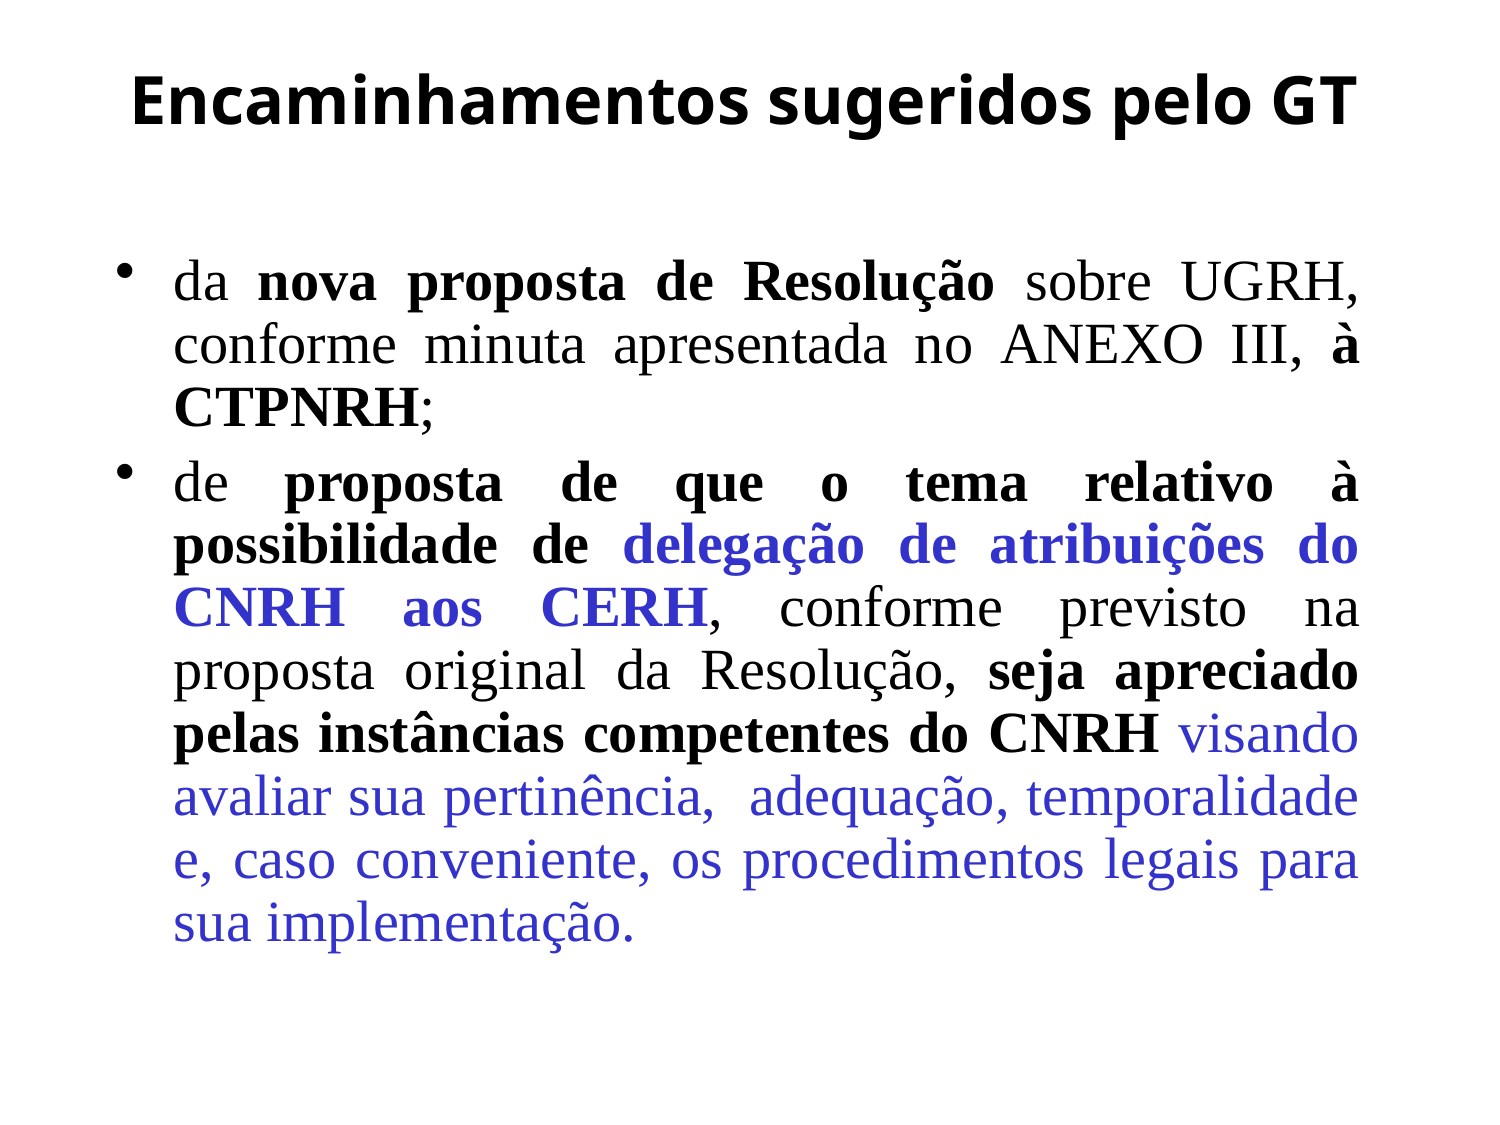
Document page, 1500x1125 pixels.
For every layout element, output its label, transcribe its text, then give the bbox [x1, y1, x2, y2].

title Encaminhamentos sugeridos pelo GT [29, 99, 1460, 197]
list da nova proposta de Resolução sobre UGRH, conforme minuta apresentada no ANEXO III, à CTPNRH; de proposta de que o tema relativo à possibilidade de delegação de atribuições do CNRH aos CERH, conforme previsto na proposta original da Resolução, seja apreciado pelas instâncias competentes do CNRH visando avaliar sua pertinência, adequação, temporalidade e, caso conveniente, os procedimentos legais para sua implementação. [100, 160, 1376, 1036]
